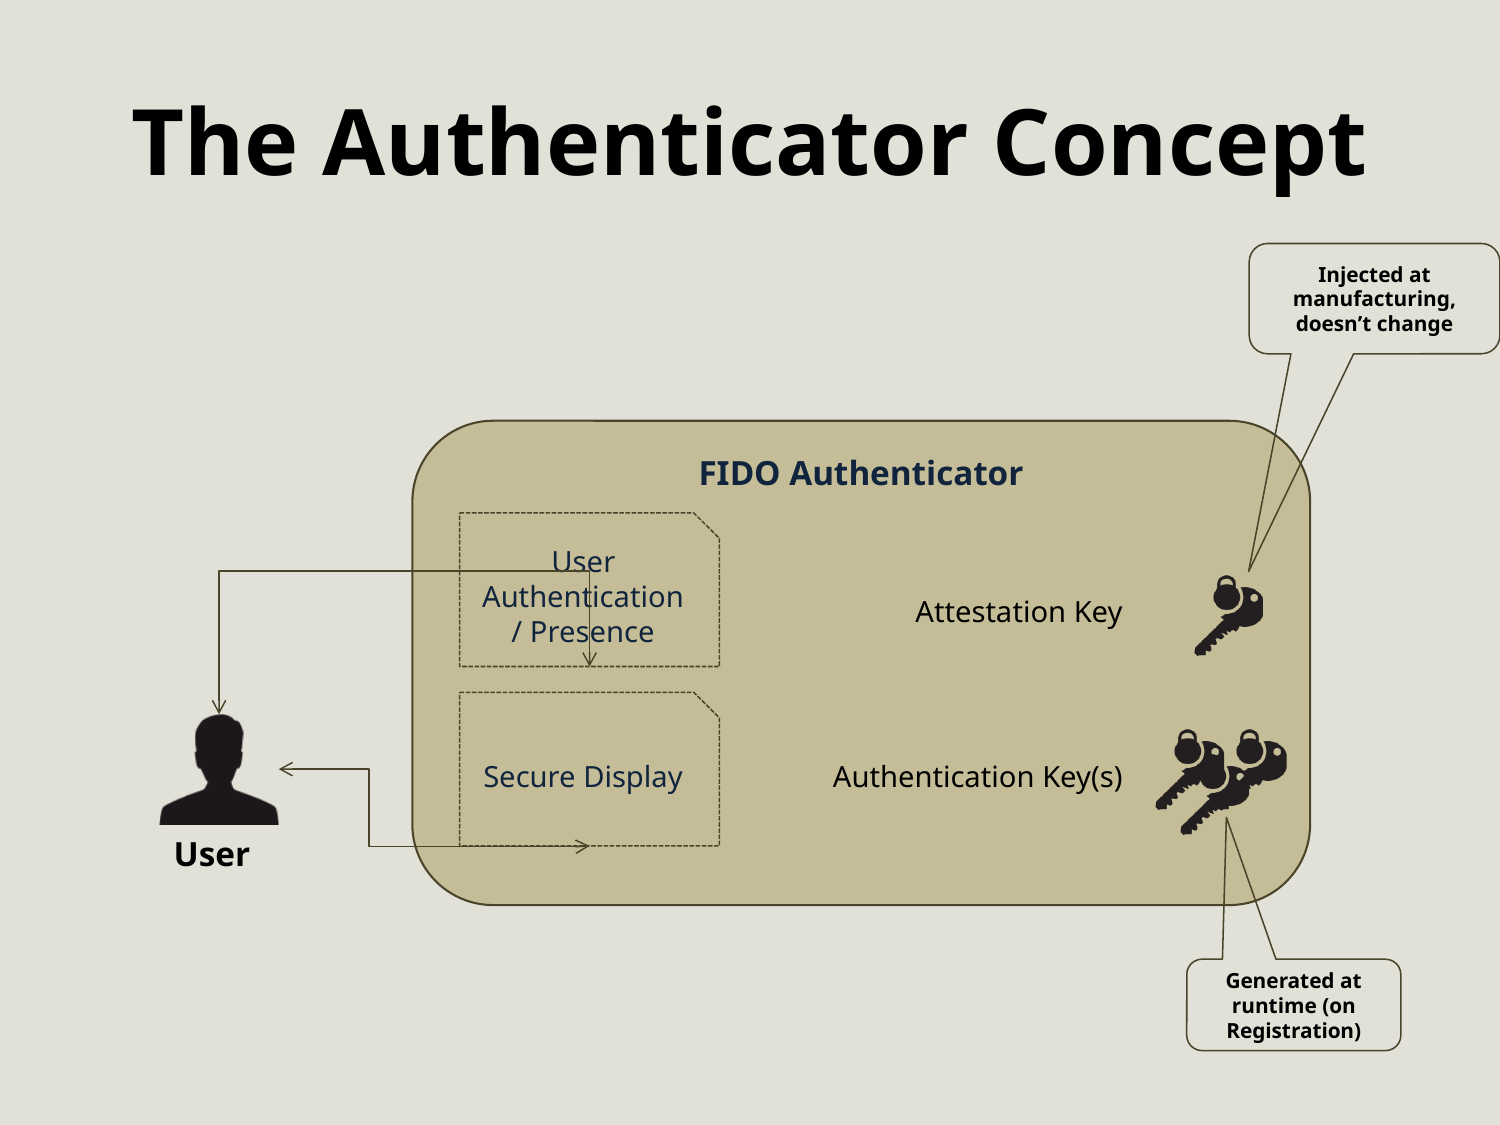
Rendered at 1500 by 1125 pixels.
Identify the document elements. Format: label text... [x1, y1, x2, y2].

picture [1155, 729, 1287, 835]
text_box Injected at manufacturing, doesn’t change [1246, 241, 1500, 574]
title The Authenticator Concept [75, 45, 1425, 233]
text_box [74, 262, 1425, 1005]
picture [1194, 575, 1264, 656]
picture [159, 713, 279, 825]
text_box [218, 589, 460, 715]
text_box Generated at runtime (on Registration) [1184, 843, 1403, 1053]
